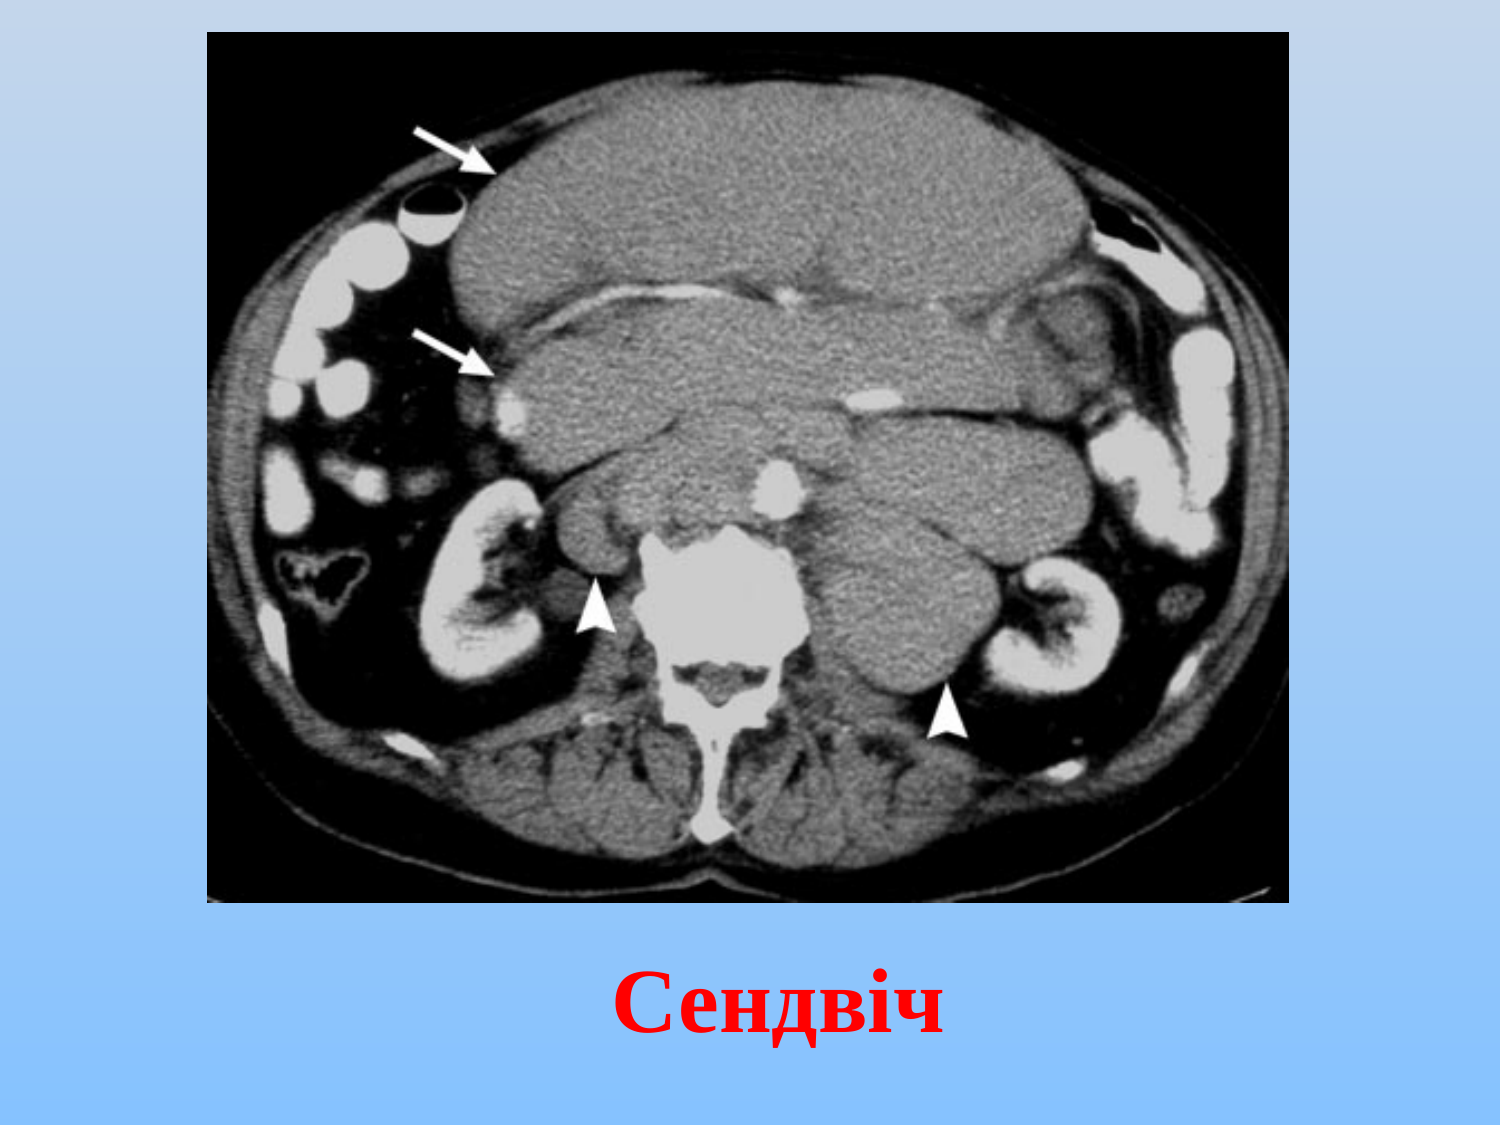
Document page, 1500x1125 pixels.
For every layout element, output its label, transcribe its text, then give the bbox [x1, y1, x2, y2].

title Сендвіч [140, 902, 1416, 1091]
picture [206, 32, 1290, 903]
